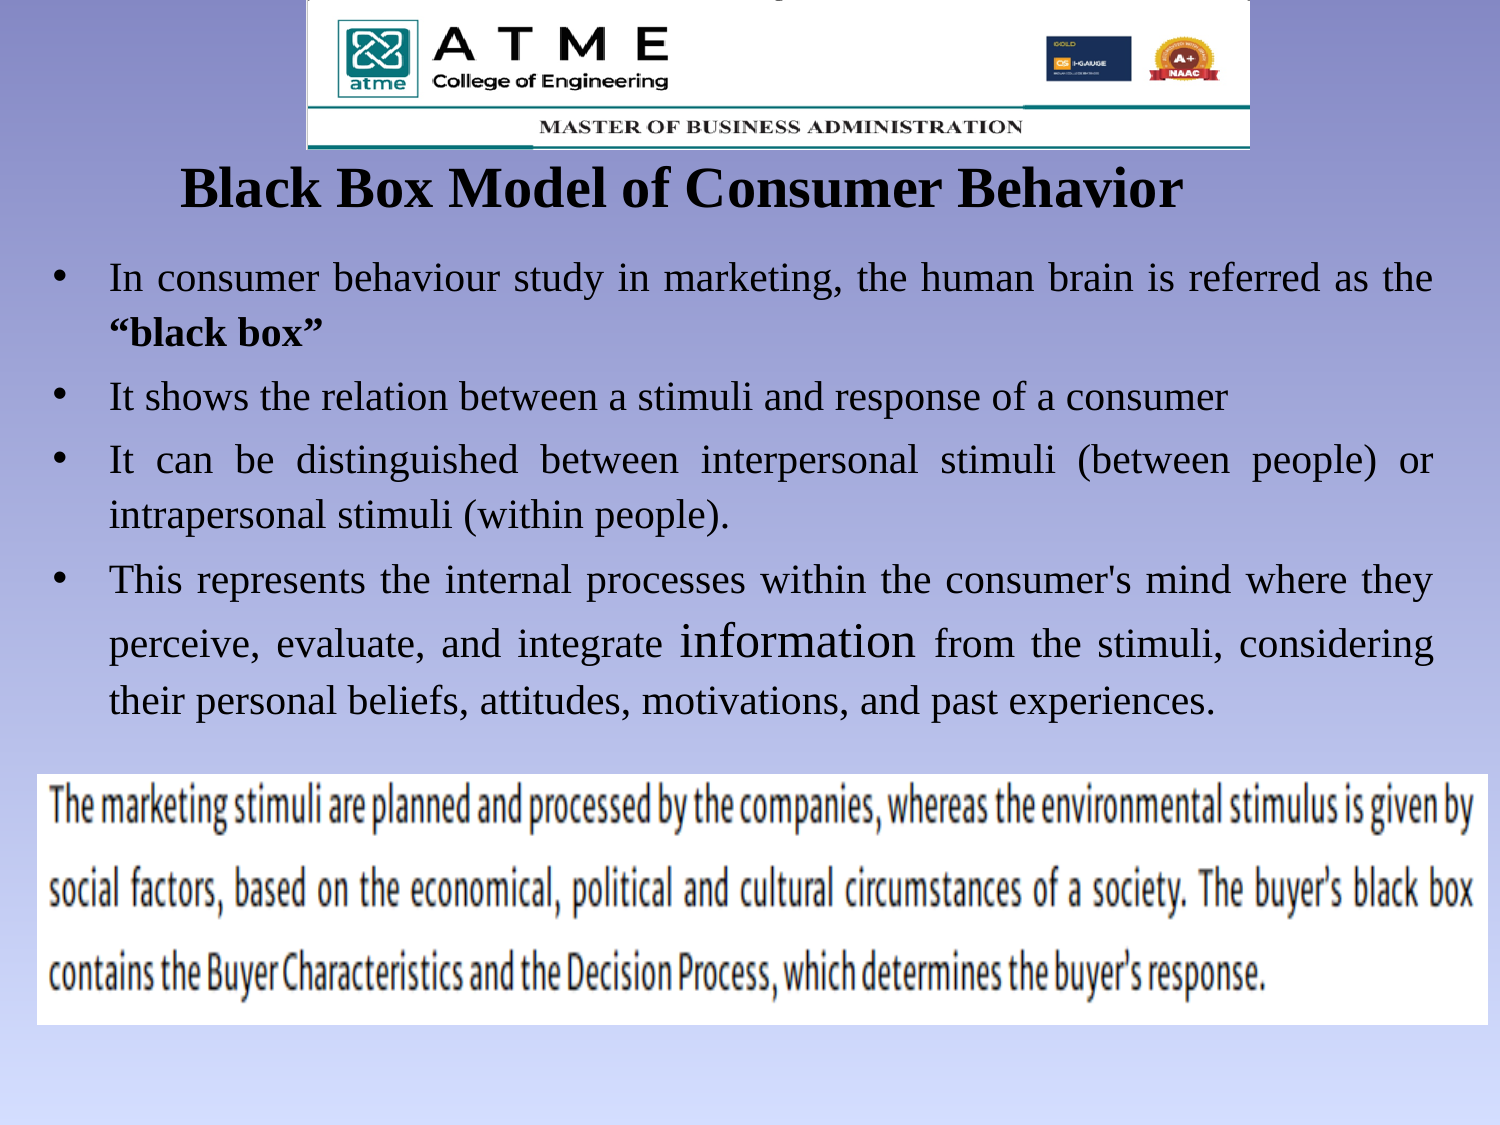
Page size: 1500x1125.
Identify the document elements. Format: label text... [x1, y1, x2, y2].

list In consumer behaviour study in marketing, the human brain is referred as the “black box” It shows the relation between a stimuli and response of a consumer It can be distinguished between interpersonal stimuli (between people) or intrapersonal stimuli (within people). This represents the internal processes within the consumer's mind where they perceive, evaluate, and integrate information from the stimuli, considering their personal beliefs, attitudes, motivations, and past experiences. [37, 237, 1450, 774]
picture [37, 774, 1488, 1026]
picture [306, 0, 1250, 149]
title Black Box Model of Consumer Behavior [13, 149, 1364, 218]
